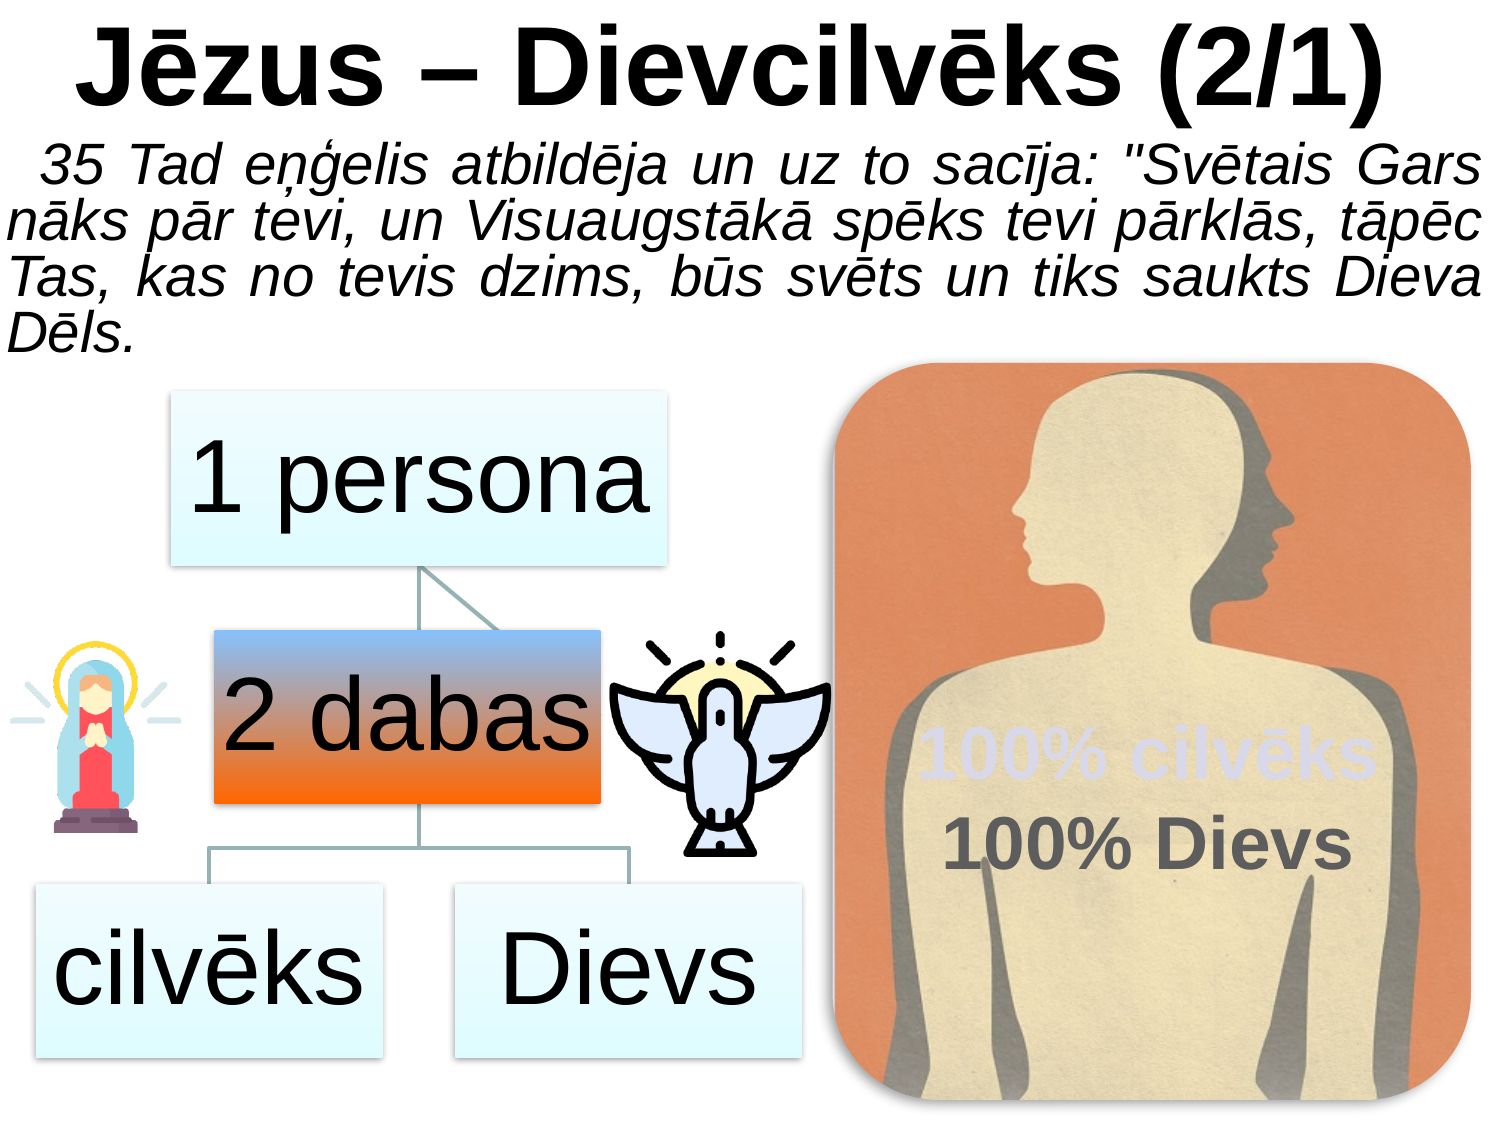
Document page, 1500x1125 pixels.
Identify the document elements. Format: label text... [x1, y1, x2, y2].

picture [0, 641, 192, 834]
text_box 35 Tad eņģelis atbildēja un uz to sacīja: "Svētais Gars nāks pār tevi, un Visuaugstākā spēks tevi pārklās, tāpēc Tas, kas no tevis dzims, būs svēts un tiks saukts Dieva Dēls. [0, 131, 1500, 388]
picture [607, 362, 1472, 1101]
title Jēzus – Dievcilvēks (2/1) [0, 0, 1500, 103]
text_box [0, 390, 827, 1059]
